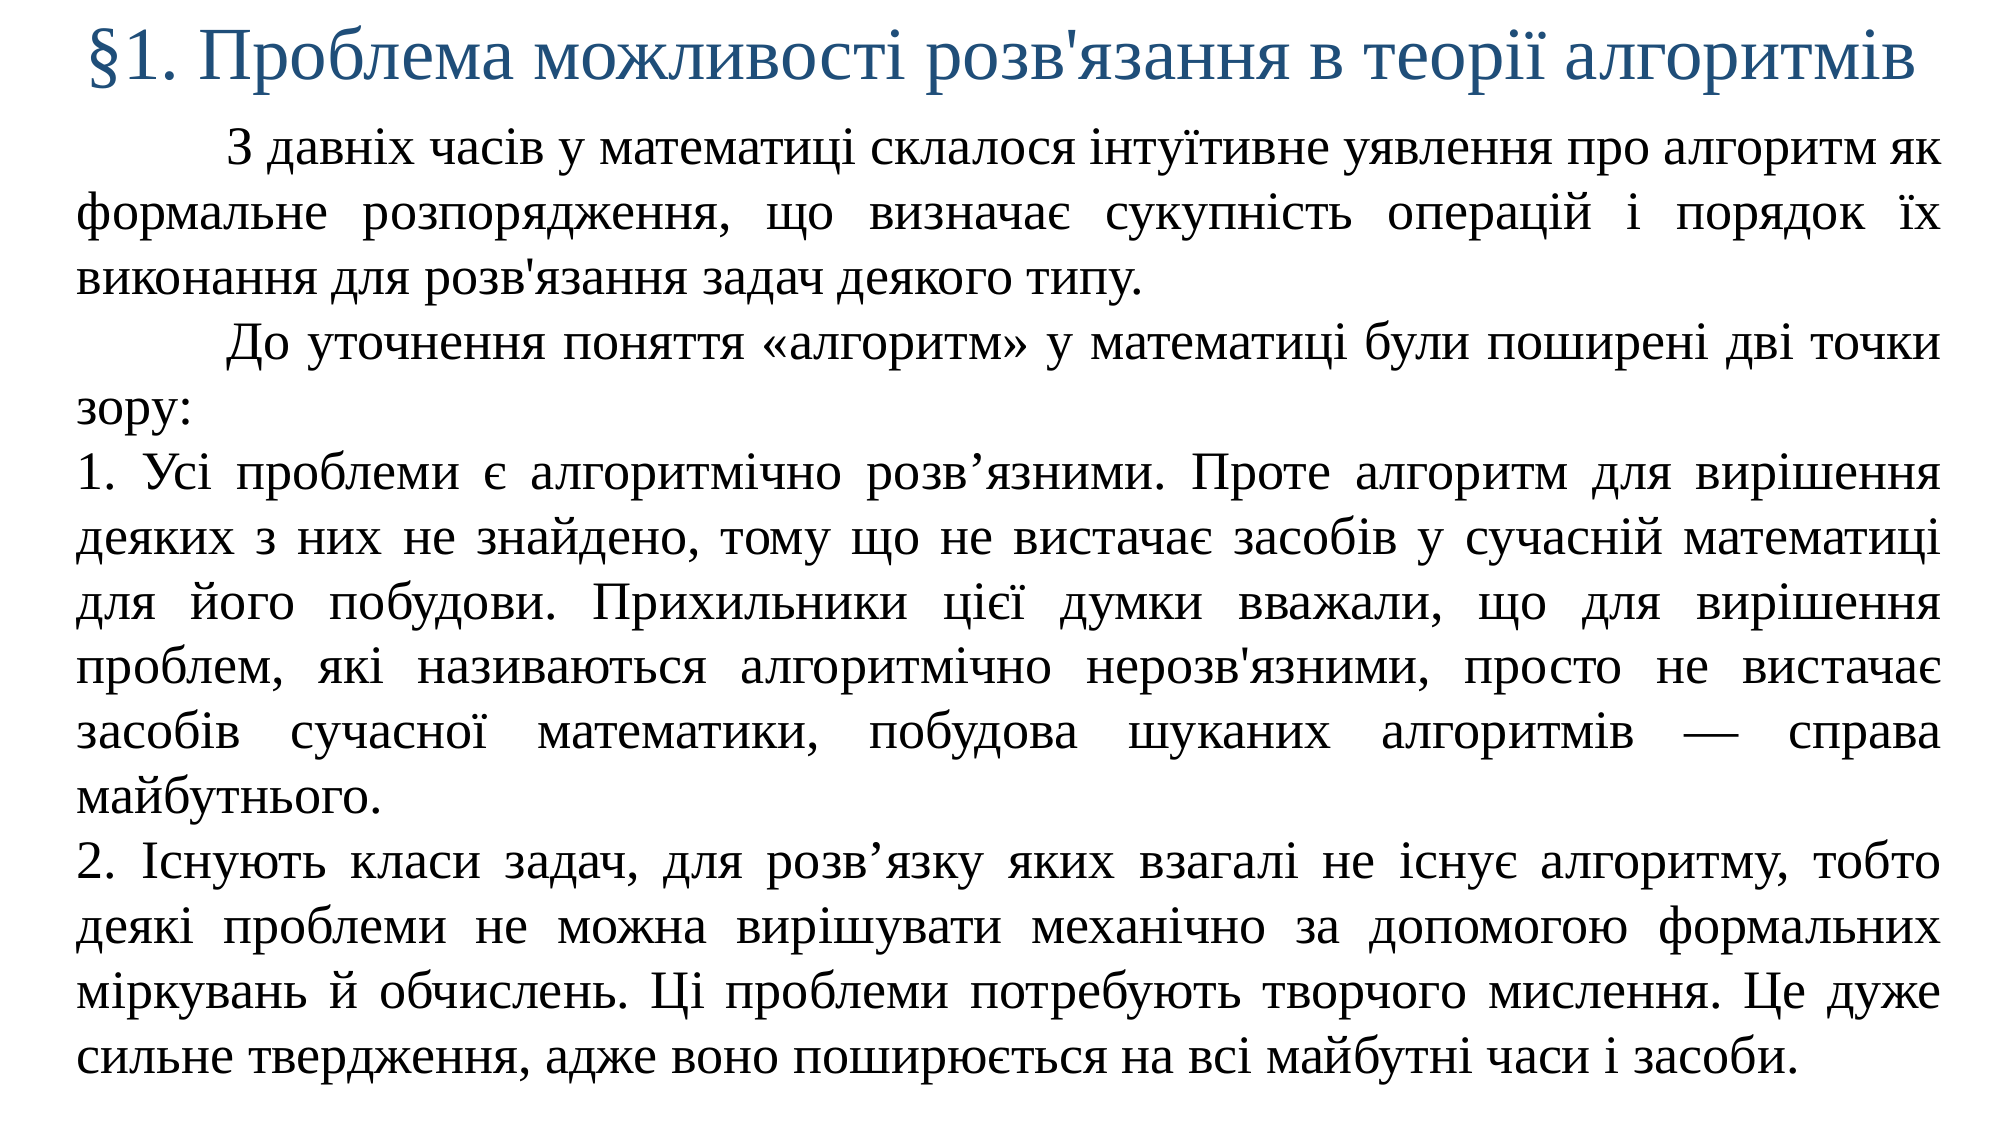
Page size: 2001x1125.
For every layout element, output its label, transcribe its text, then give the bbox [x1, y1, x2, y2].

text_box §1. Проблема можливості розв'язання в теорії алгоритмів [70, 0, 1934, 102]
text_box З давніх часів у математиці склалося інтуїтивне уявлення про алгоритм як формальне розпорядження, що визначає сукупність операцій і порядок їх виконання для розв'язання задач деякого типу. До уточнення поняття «алгоритм» у математиці були поширені дві точки зору: 1. Усі проблеми є алгоритмічно розв’язними. Проте алгоритм для вирішення деяких з них не знайдено, тому що не вистачає засобів у сучасній математиці для його побудови. Прихильники цієї думки вважали, що для вирішення проблем, які називаються алгоритмічно нерозв'язними, просто не вистачає засобів сучасної математики, побудова шуканих алгоритмів — справа майбутнього. 2. Існують класи задач, для розв’язку яких взагалі не існує алгоритму, тобто деякі проблеми не можна вирішувати механічно за допомогою формальних міркувань й обчислень. Ці проблеми потребують творчого мислення. Це дуже сильне твердження, адже воно поширюється на всі майбутні часи і засоби. [62, 102, 1959, 1092]
